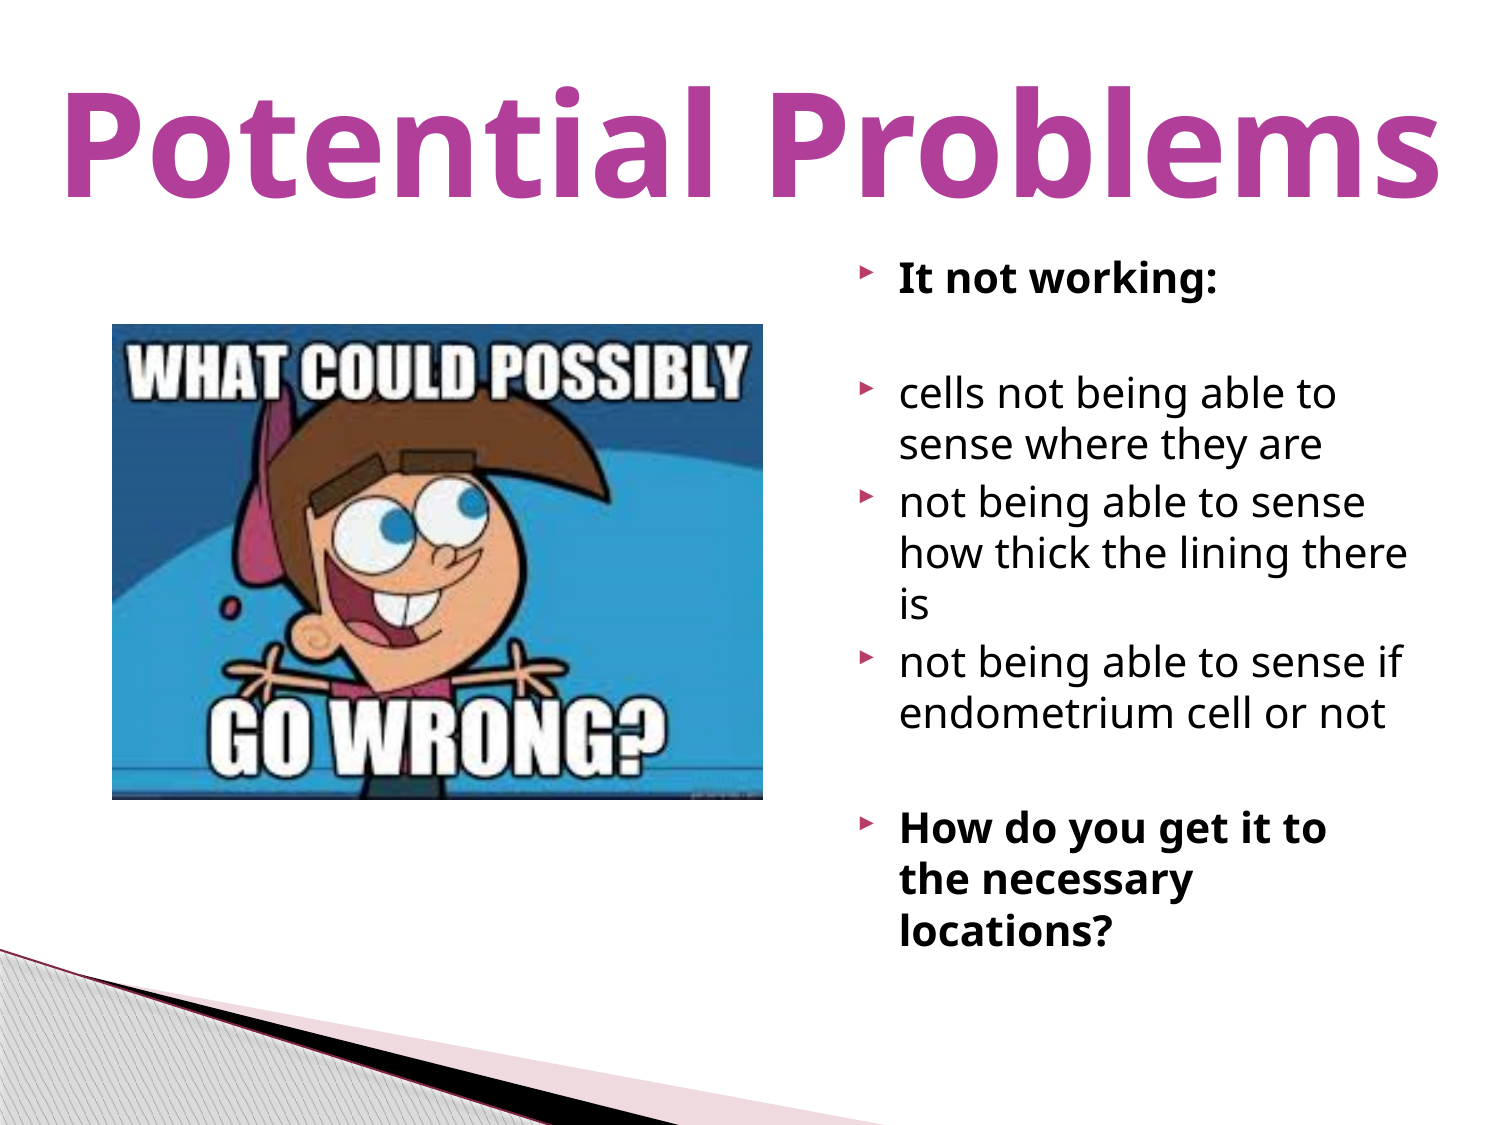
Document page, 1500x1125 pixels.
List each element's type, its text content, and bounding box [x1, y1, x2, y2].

picture [112, 324, 763, 801]
title Potential Problems [0, 45, 1500, 233]
list It not working: cells not being able to sense where they are not being able to sense how thick the lining there is not being able to sense if endometrium cell or not How do you get it to the necessary locations? [825, 243, 1425, 986]
